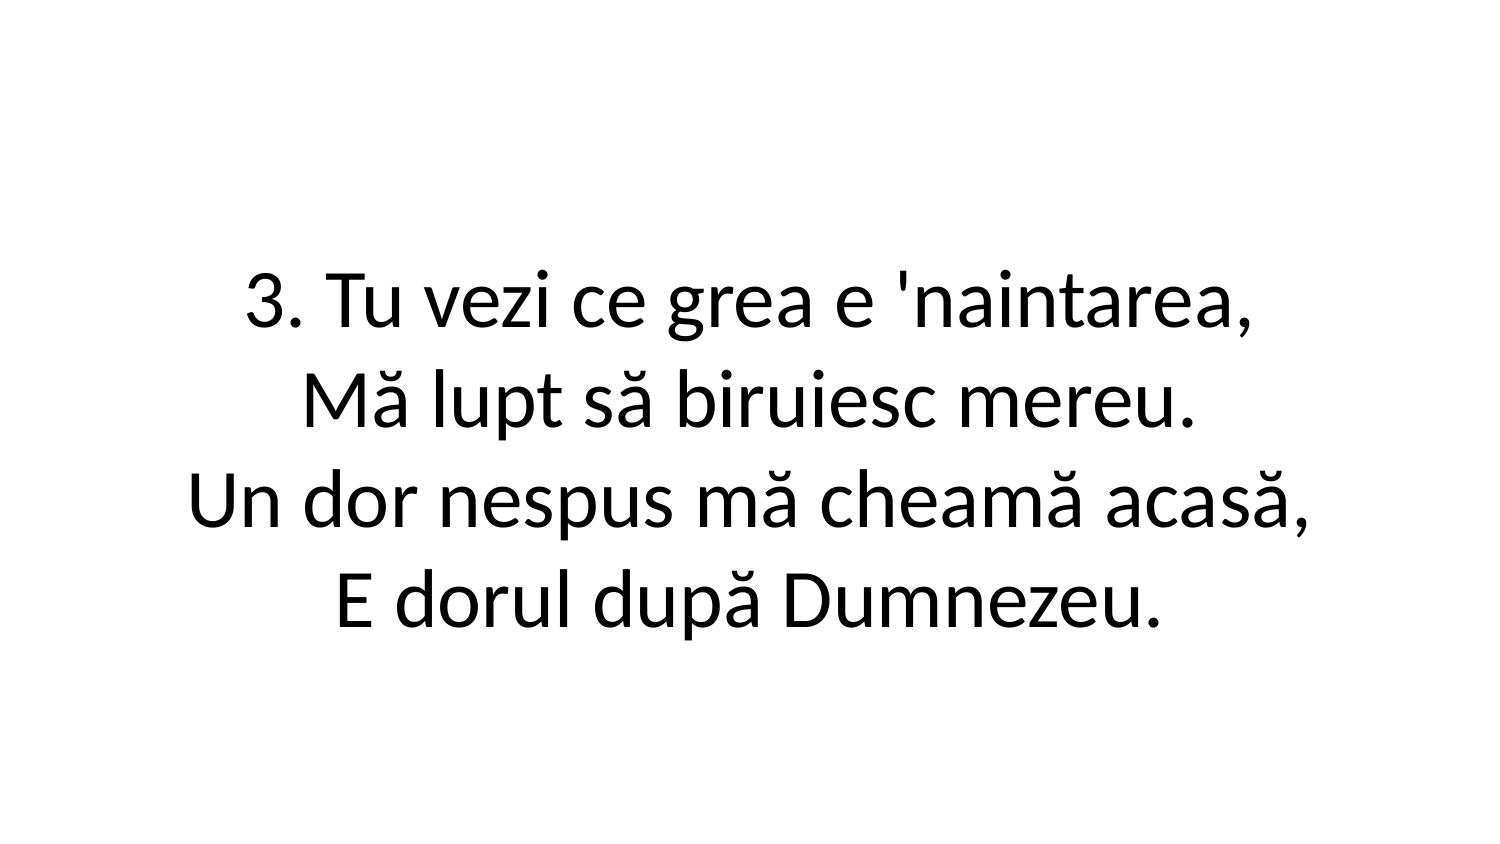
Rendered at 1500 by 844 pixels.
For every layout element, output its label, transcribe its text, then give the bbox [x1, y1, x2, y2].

text_box 3. Tu vezi ce grea e 'naintarea, Mă lupt să biruiesc mereu. Un dor nespus mă cheamă acasă, E dorul după Dumnezeu. [171, 192, 1329, 652]
